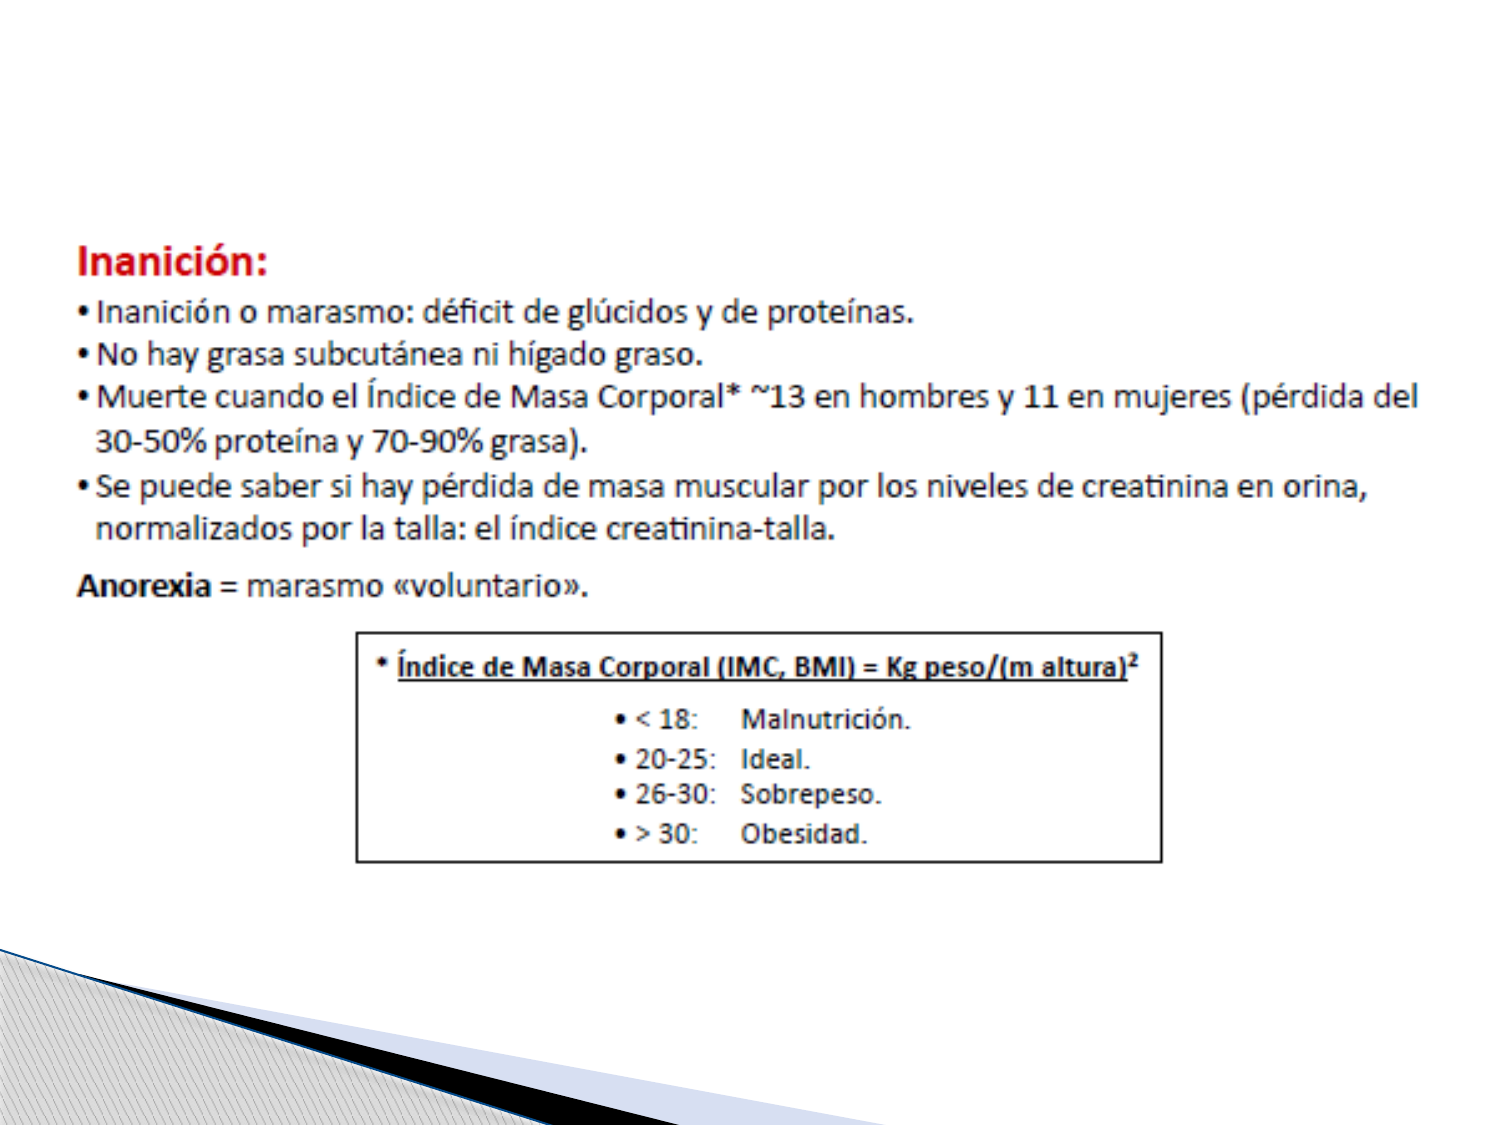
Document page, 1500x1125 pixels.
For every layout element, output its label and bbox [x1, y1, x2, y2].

picture [0, 234, 1500, 880]
